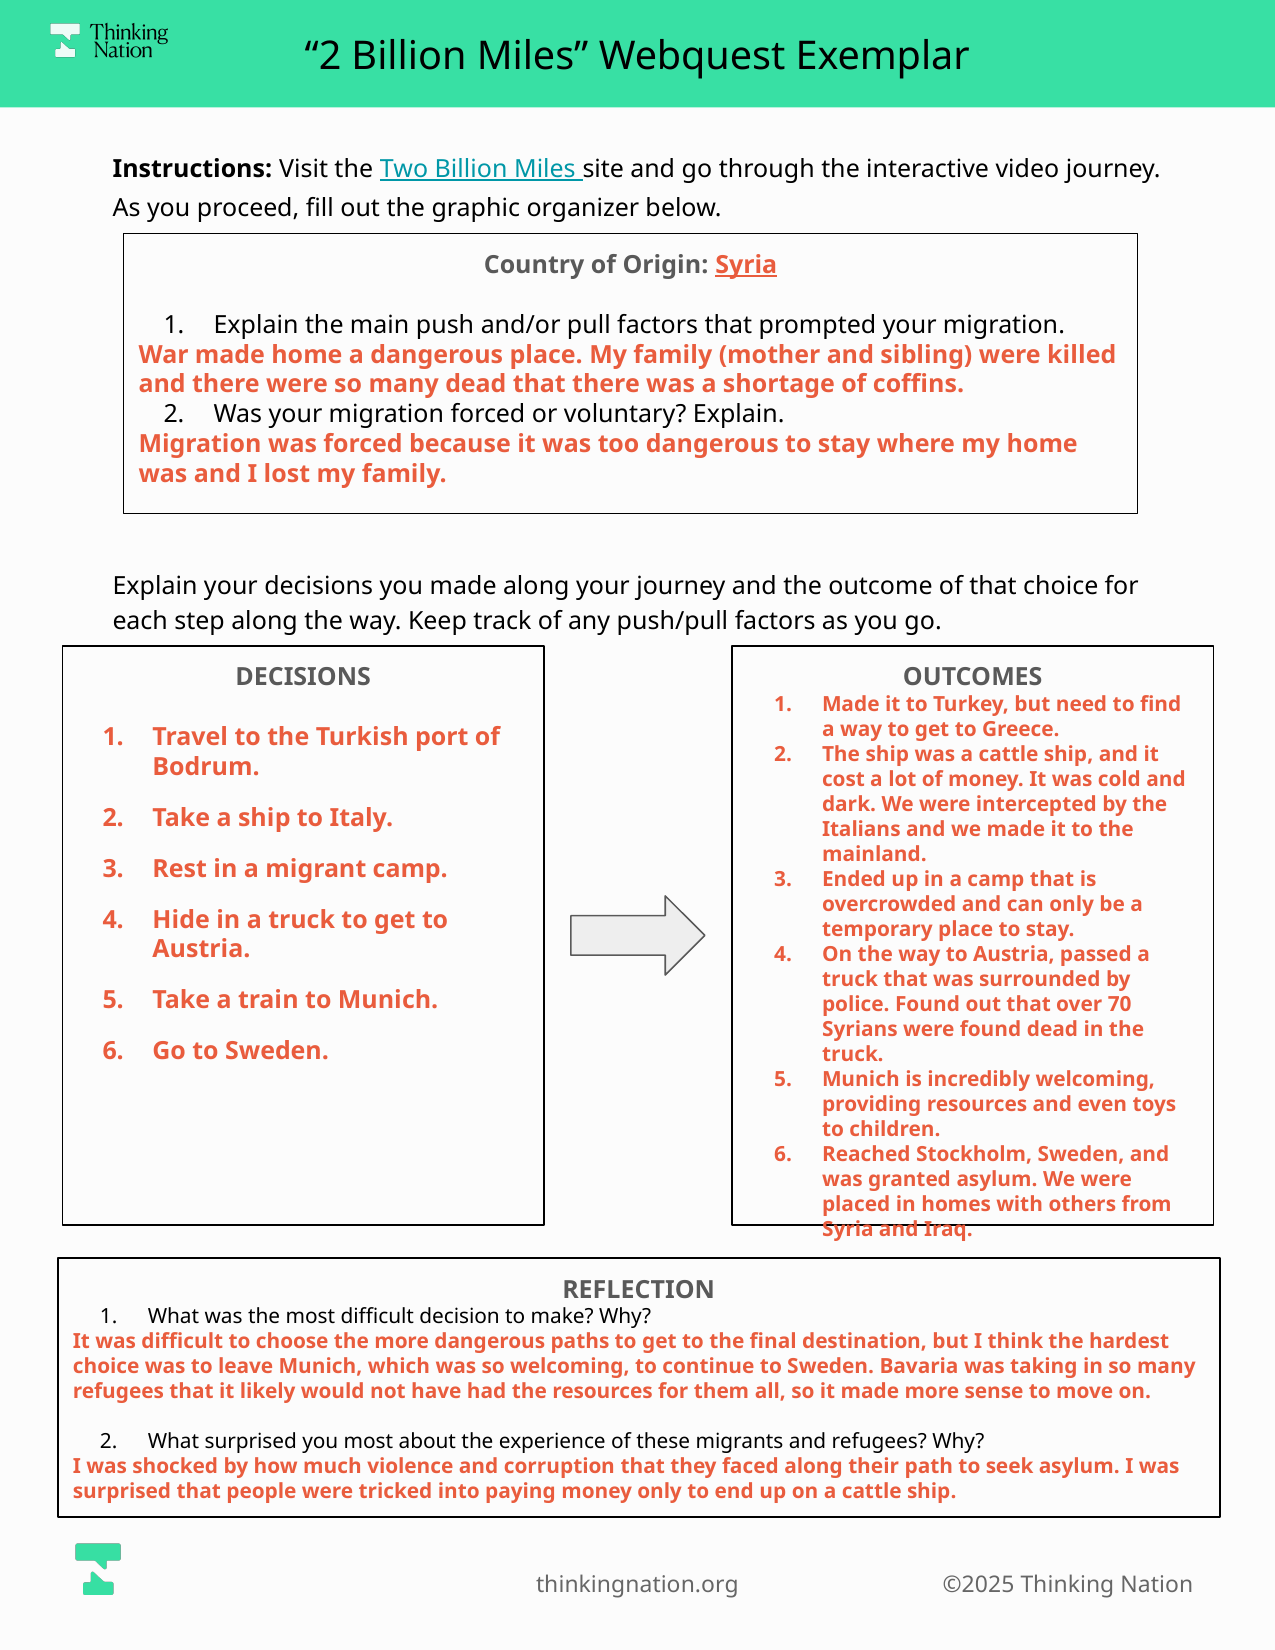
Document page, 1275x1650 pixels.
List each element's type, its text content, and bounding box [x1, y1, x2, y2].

picture [36, 12, 172, 69]
text_box DECISIONS Travel to the Turkish port of Bodrum. Take a ship to Italy. Rest in a migrant camp. Hide in a truck to get to Austria. Take a train to Munich. Go to Sweden. [62, 645, 544, 1225]
text_box REFLECTION What was the most difficult decision to make? Why? It was difficult to choose the more dangerous paths to get to the final destination, but I think the hardest choice was to leave Munich, which was so welcoming, to continue to Sweden. Bavaria was taking in so many refugees that it likely would not have had the resources for them all, so it made more sense to move on. What surprised you most about the experience of these migrants and refugees? Why? I was shocked by how much violence and corruption that they faced along their path to seek asylum. I was surprised that people were tricked into paying money only to end up on a cattle ship. [57, 1258, 1220, 1517]
text_box Country of Origin: Syria Explain the main push and/or pull factors that prompted your migration. War made home a dangerous place. My family (mother and sibling) were killed and there were so many dead that there was a shortage of coffins. Was your migration forced or voluntary? Explain. Migration was forced because it was too dangerous to stay where my home was and I lost my family. [123, 233, 1138, 514]
text_box Instructions: Visit the Two Billion Miles site and go through the interactive video journey. As you proceed, fill out the graphic organizer below. Explain your decisions you made along your journey and the outcome of that choice for each step along the way. Keep track of any push/pull factors as you go. [97, 132, 1178, 650]
text_box [570, 895, 705, 976]
text_box ©2025 Thinking Nation [907, 1553, 1210, 1605]
text_box thinkingnation.org [486, 1553, 789, 1605]
picture [62, 1533, 134, 1605]
text_box “2 Billion Miles” Webquest Exemplar [0, 0, 1275, 108]
text_box OUTCOMES Made it to Turkey, but need to find a way to get to Greece. The ship was a cattle ship, and it cost a lot of money. It was cold and dark. We were intercepted by the Italians and we made it to the mainland. Ended up in a camp that is overcrowded and can only be a temporary place to stay. On the way to Austria, passed a truck that was surrounded by police. Found out that over 70 Syrians were found dead in the truck. Munich is incredibly welcoming, providing resources and even toys to children. Reached Stockholm, Sweden, and was granted asylum. We were placed in homes with others from Syria and Iraq. [732, 645, 1214, 1225]
